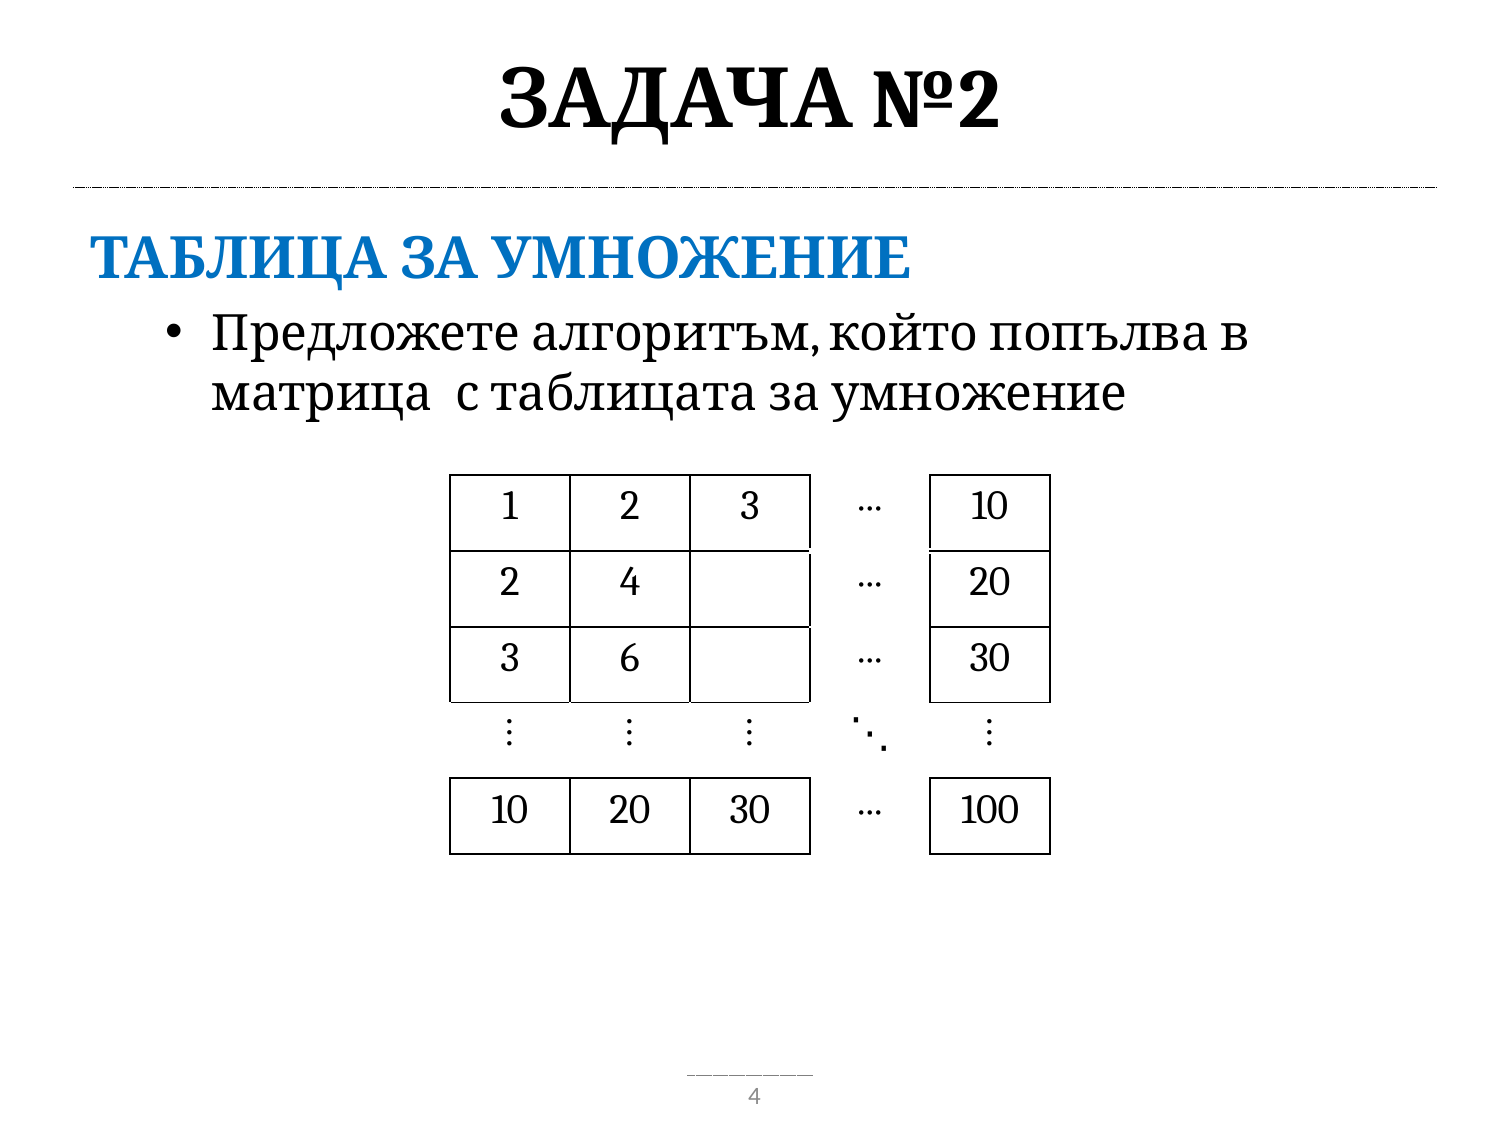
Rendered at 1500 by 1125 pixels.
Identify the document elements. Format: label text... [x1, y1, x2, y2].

table_cell ⋮ [930, 703, 1050, 777]
table_cell ⋯ [811, 778, 929, 854]
table_cell 20 [571, 779, 689, 853]
table_cell ⋮ [691, 703, 809, 777]
table_cell 6 [571, 628, 689, 702]
table_cell 20 [931, 552, 1049, 626]
table_cell 30 [931, 628, 1049, 702]
table_cell ⋯ [811, 628, 929, 702]
table_cell ⋮ [451, 703, 569, 777]
table_header 1 [451, 476, 569, 550]
table_cell 3 [451, 628, 569, 702]
table_header ⋯ [811, 476, 929, 548]
table_cell ⋱ [811, 703, 930, 778]
slide_number 4 [579, 1065, 930, 1125]
table_cell ⋯ [811, 554, 929, 626]
table_cell 2 [451, 552, 569, 626]
title Задача №2 [0, 0, 1500, 188]
table_cell ⋮ [571, 703, 689, 777]
table_header 2 [571, 476, 689, 550]
table_cell 10 [451, 779, 569, 853]
table_cell [691, 552, 809, 626]
table_cell 30 [691, 779, 809, 853]
table_cell 4 [571, 552, 689, 626]
table_header 10 [931, 476, 1049, 550]
table_cell [691, 628, 809, 702]
table_cell 100 [931, 779, 1049, 853]
table_header 3 [691, 476, 809, 550]
